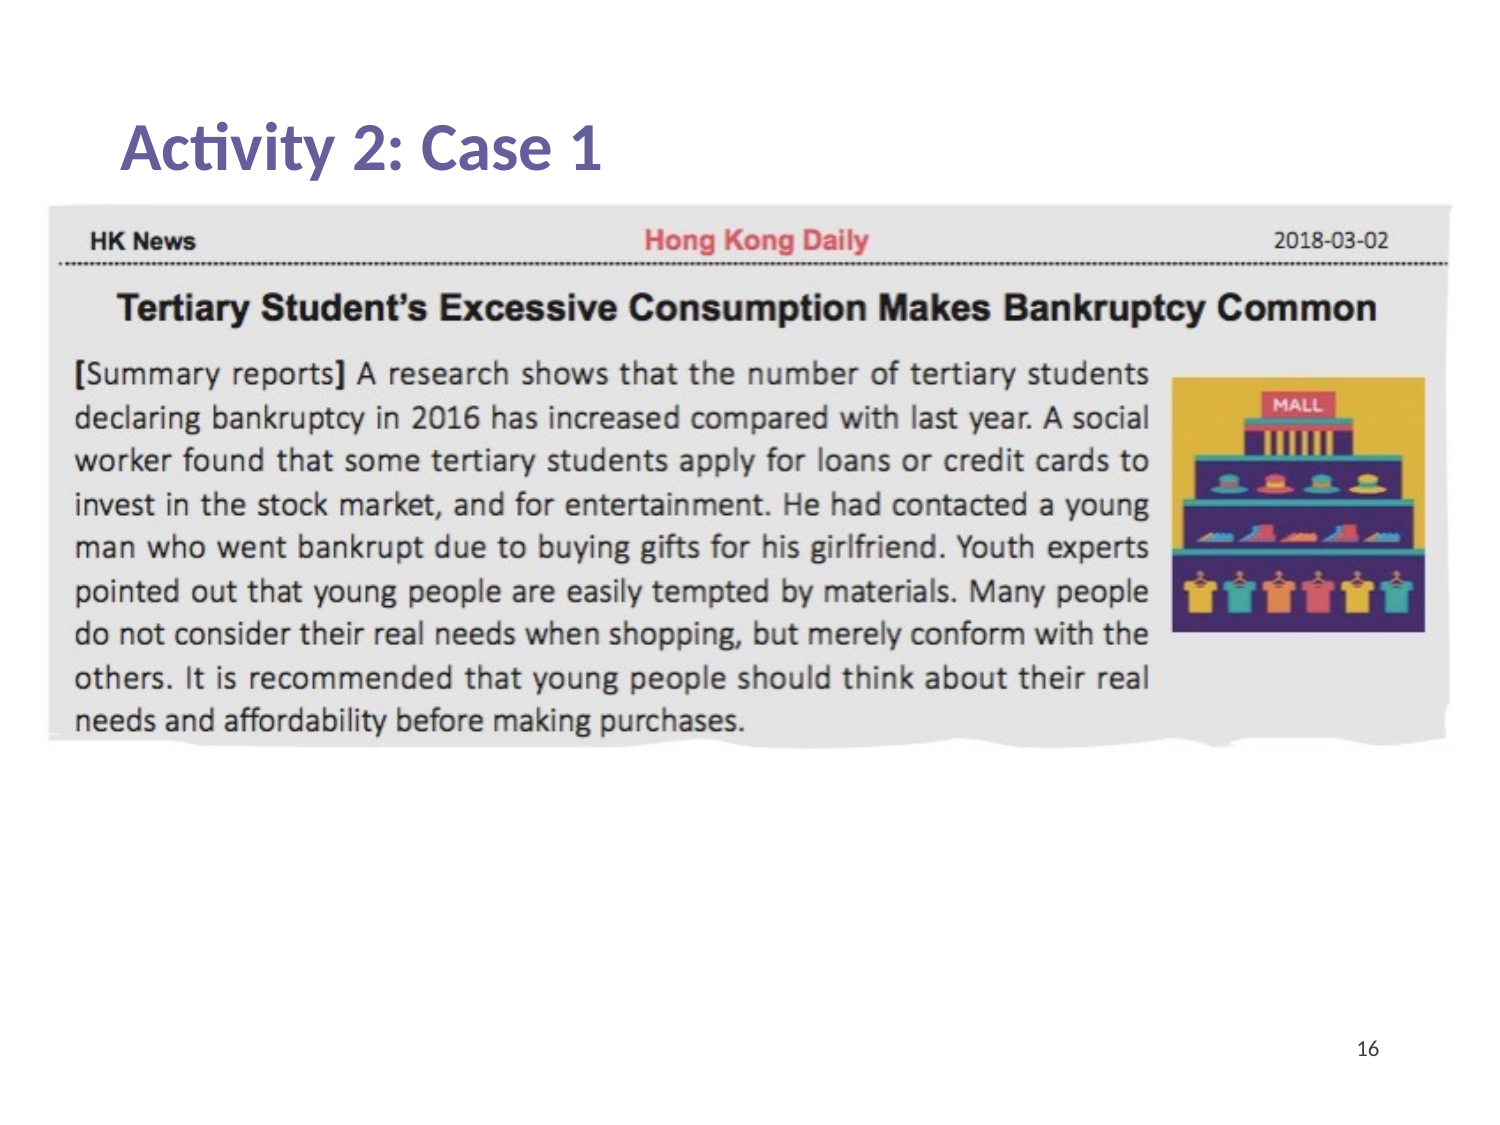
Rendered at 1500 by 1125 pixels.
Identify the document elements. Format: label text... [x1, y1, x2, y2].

slide_number 16 [1353, 1035, 1381, 1062]
picture [40, 199, 1459, 760]
list Activity 2: Case 1 [119, 113, 1382, 199]
